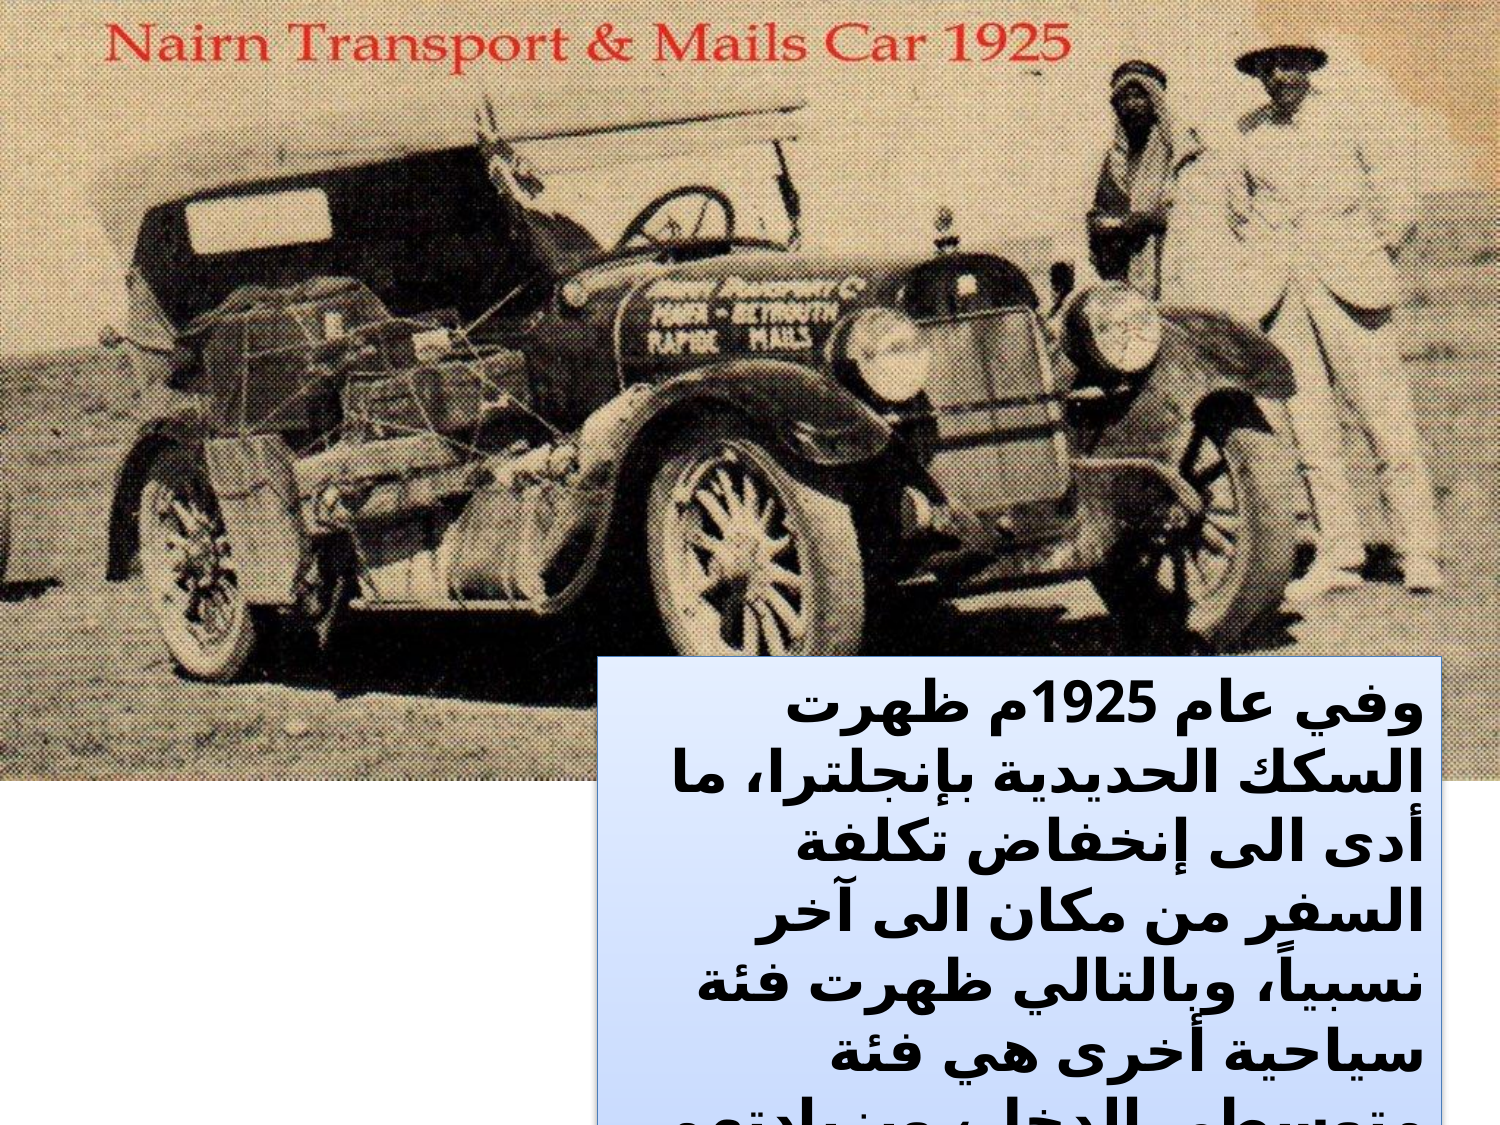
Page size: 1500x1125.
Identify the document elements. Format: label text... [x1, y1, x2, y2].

text_box وفي عام 1925م ظهرت السكك الحديدية بإنجلترا، ما أدى الى إنخفاض تكلفة السفر من مكان الى آخر نسبياً، وبالتالي ظهرت فئة سياحية أخرى هي فئة متوسطي الدخل، وبزيادتهم زادت أماكن الفندقة في كثير من دول العالم. [597, 789, 1442, 1125]
picture [0, 0, 1500, 781]
